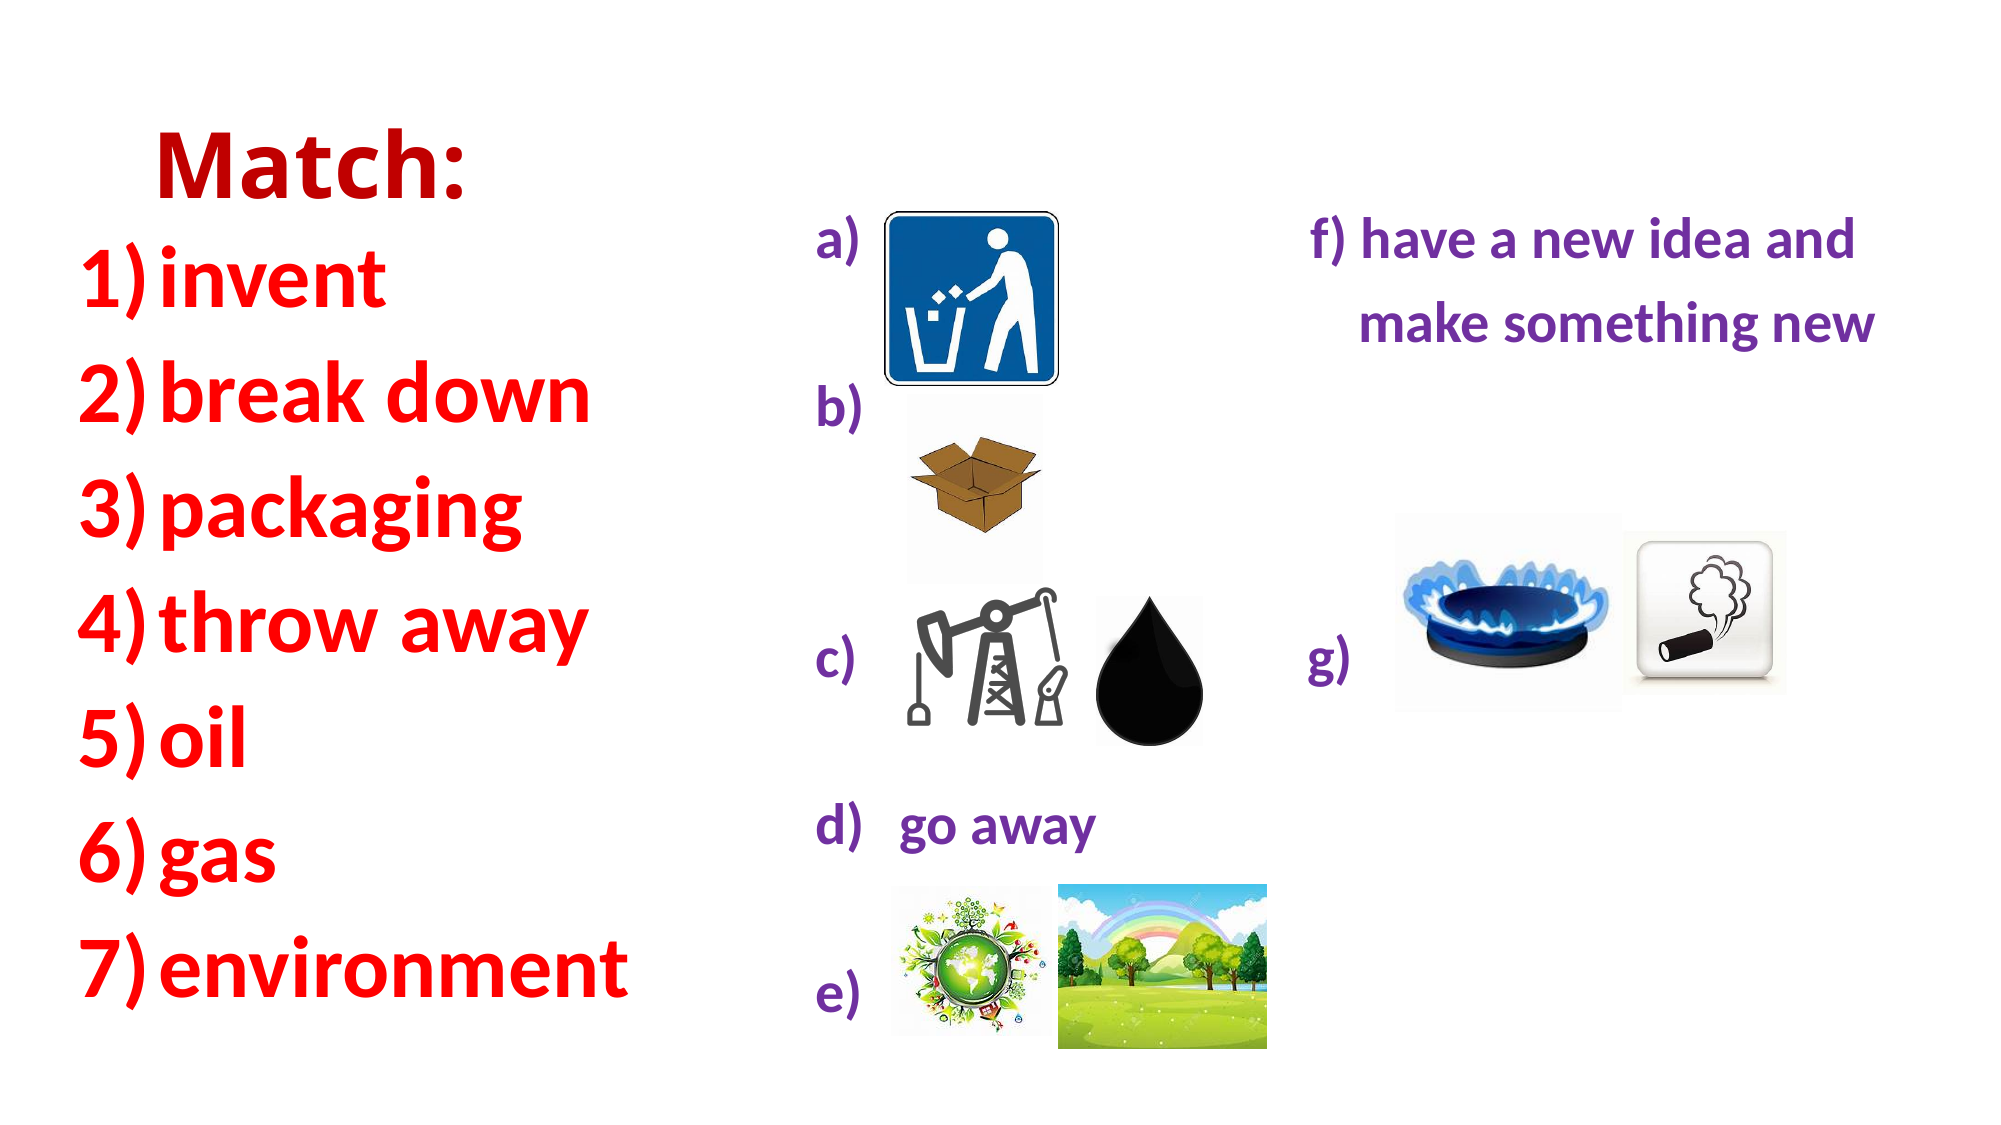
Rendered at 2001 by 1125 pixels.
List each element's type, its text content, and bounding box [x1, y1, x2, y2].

title Match: [137, 59, 1863, 224]
picture [887, 394, 1088, 757]
picture [884, 211, 1059, 386]
picture [1395, 513, 1787, 712]
list f) have a new idea and make something new b) c) g) go away [800, 201, 1920, 1066]
picture [1095, 596, 1203, 746]
list invent break down packaging throw away oil gas environment [62, 224, 800, 1026]
picture [891, 886, 1052, 1036]
picture [1058, 884, 1267, 1049]
